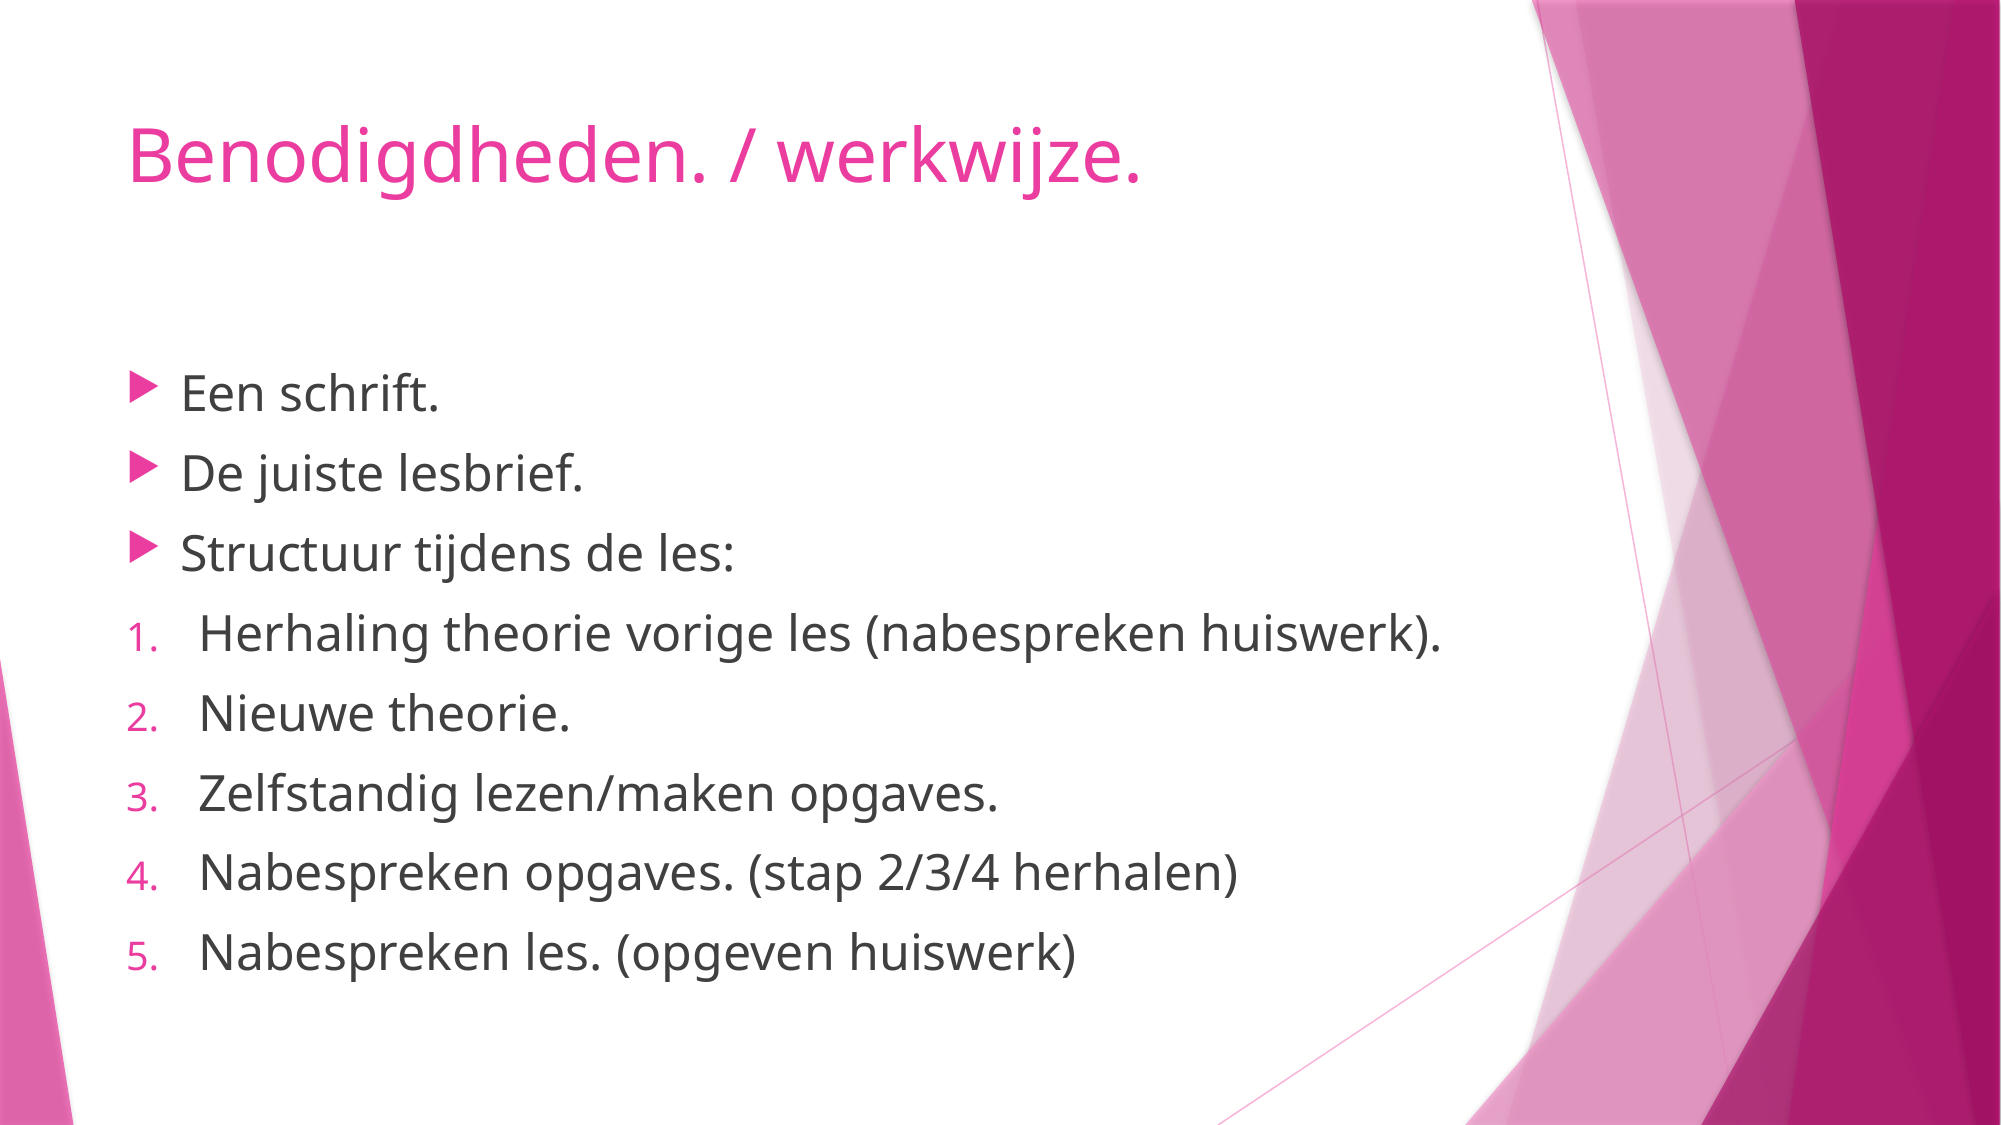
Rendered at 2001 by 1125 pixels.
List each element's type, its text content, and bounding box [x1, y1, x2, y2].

title Benodigdheden. / werkwijze. [111, 99, 1522, 317]
list Een schrift. De juiste lesbrief. Structuur tijdens de les: Herhaling theorie vorige les (nabespreken huiswerk). Nieuwe theorie. Zelfstandig lezen/maken opgaves. Nabespreken opgaves. (stap 2/3/4 herhalen) Nabespreken les. (opgeven huiswerk) [111, 354, 1522, 992]
